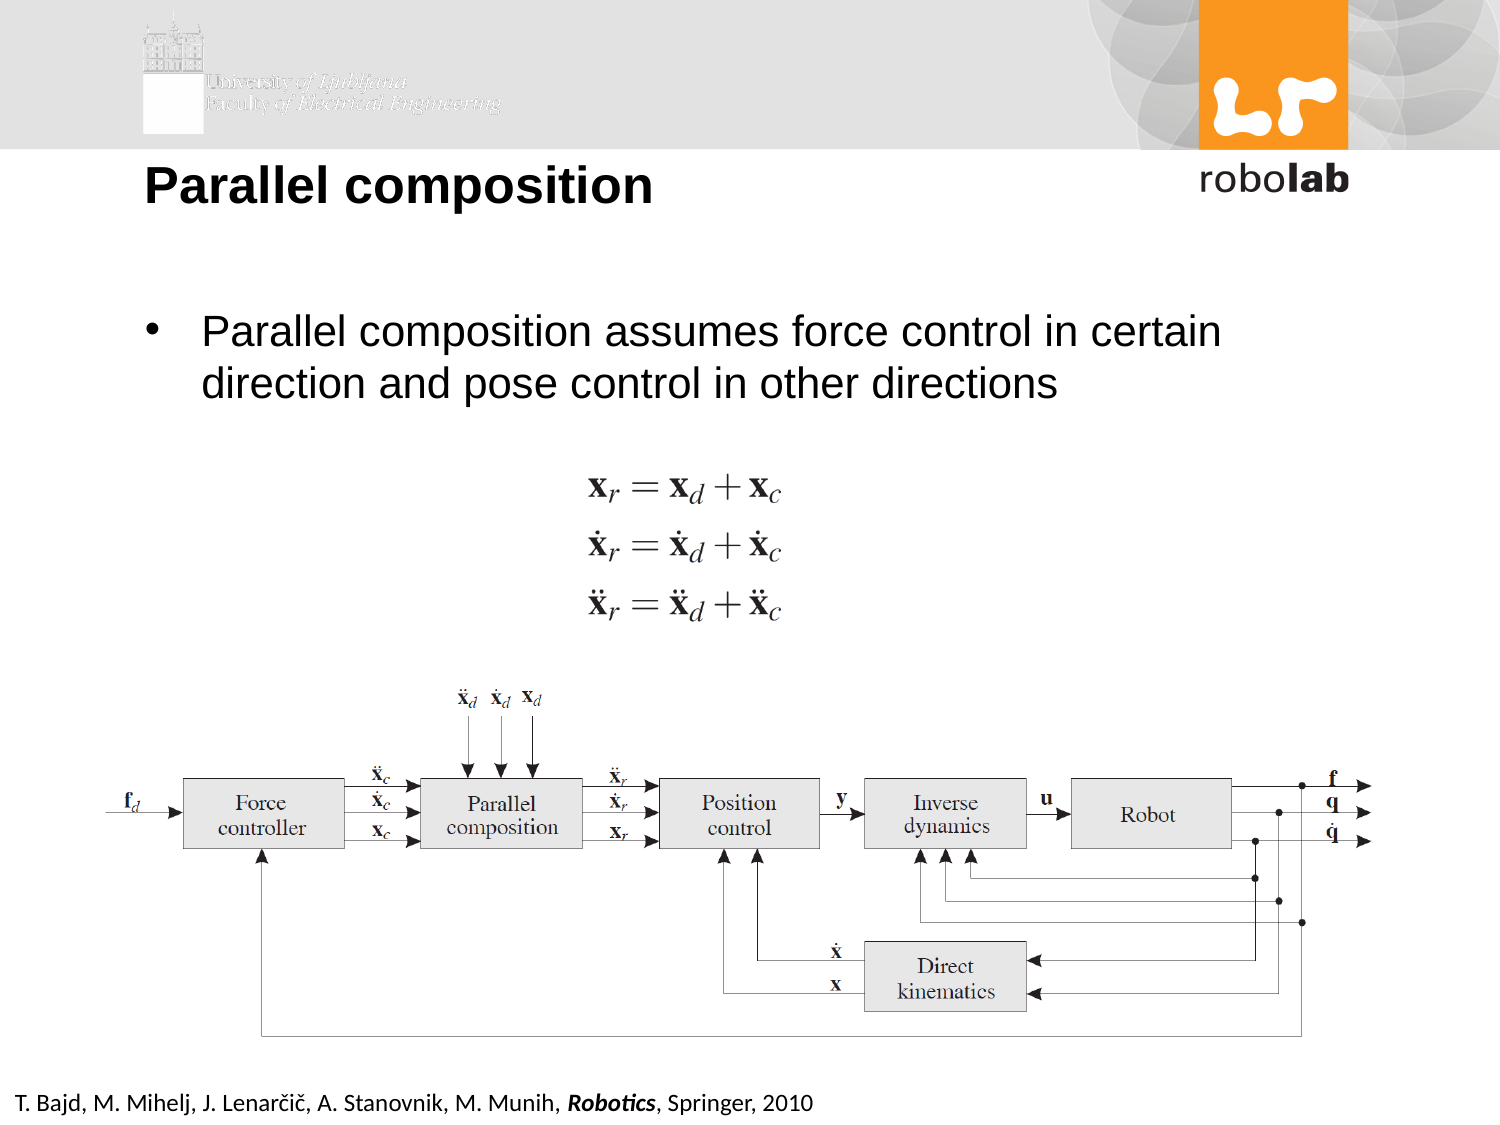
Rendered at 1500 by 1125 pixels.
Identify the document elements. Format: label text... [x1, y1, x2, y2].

picture [584, 467, 786, 628]
title Parallel composition [129, 94, 1311, 272]
picture [998, 0, 1500, 196]
picture [100, 668, 1385, 1040]
picture [143, 10, 501, 94]
list Parallel composition assumes force control in certain direction and pose control in other directions [129, 295, 1311, 667]
